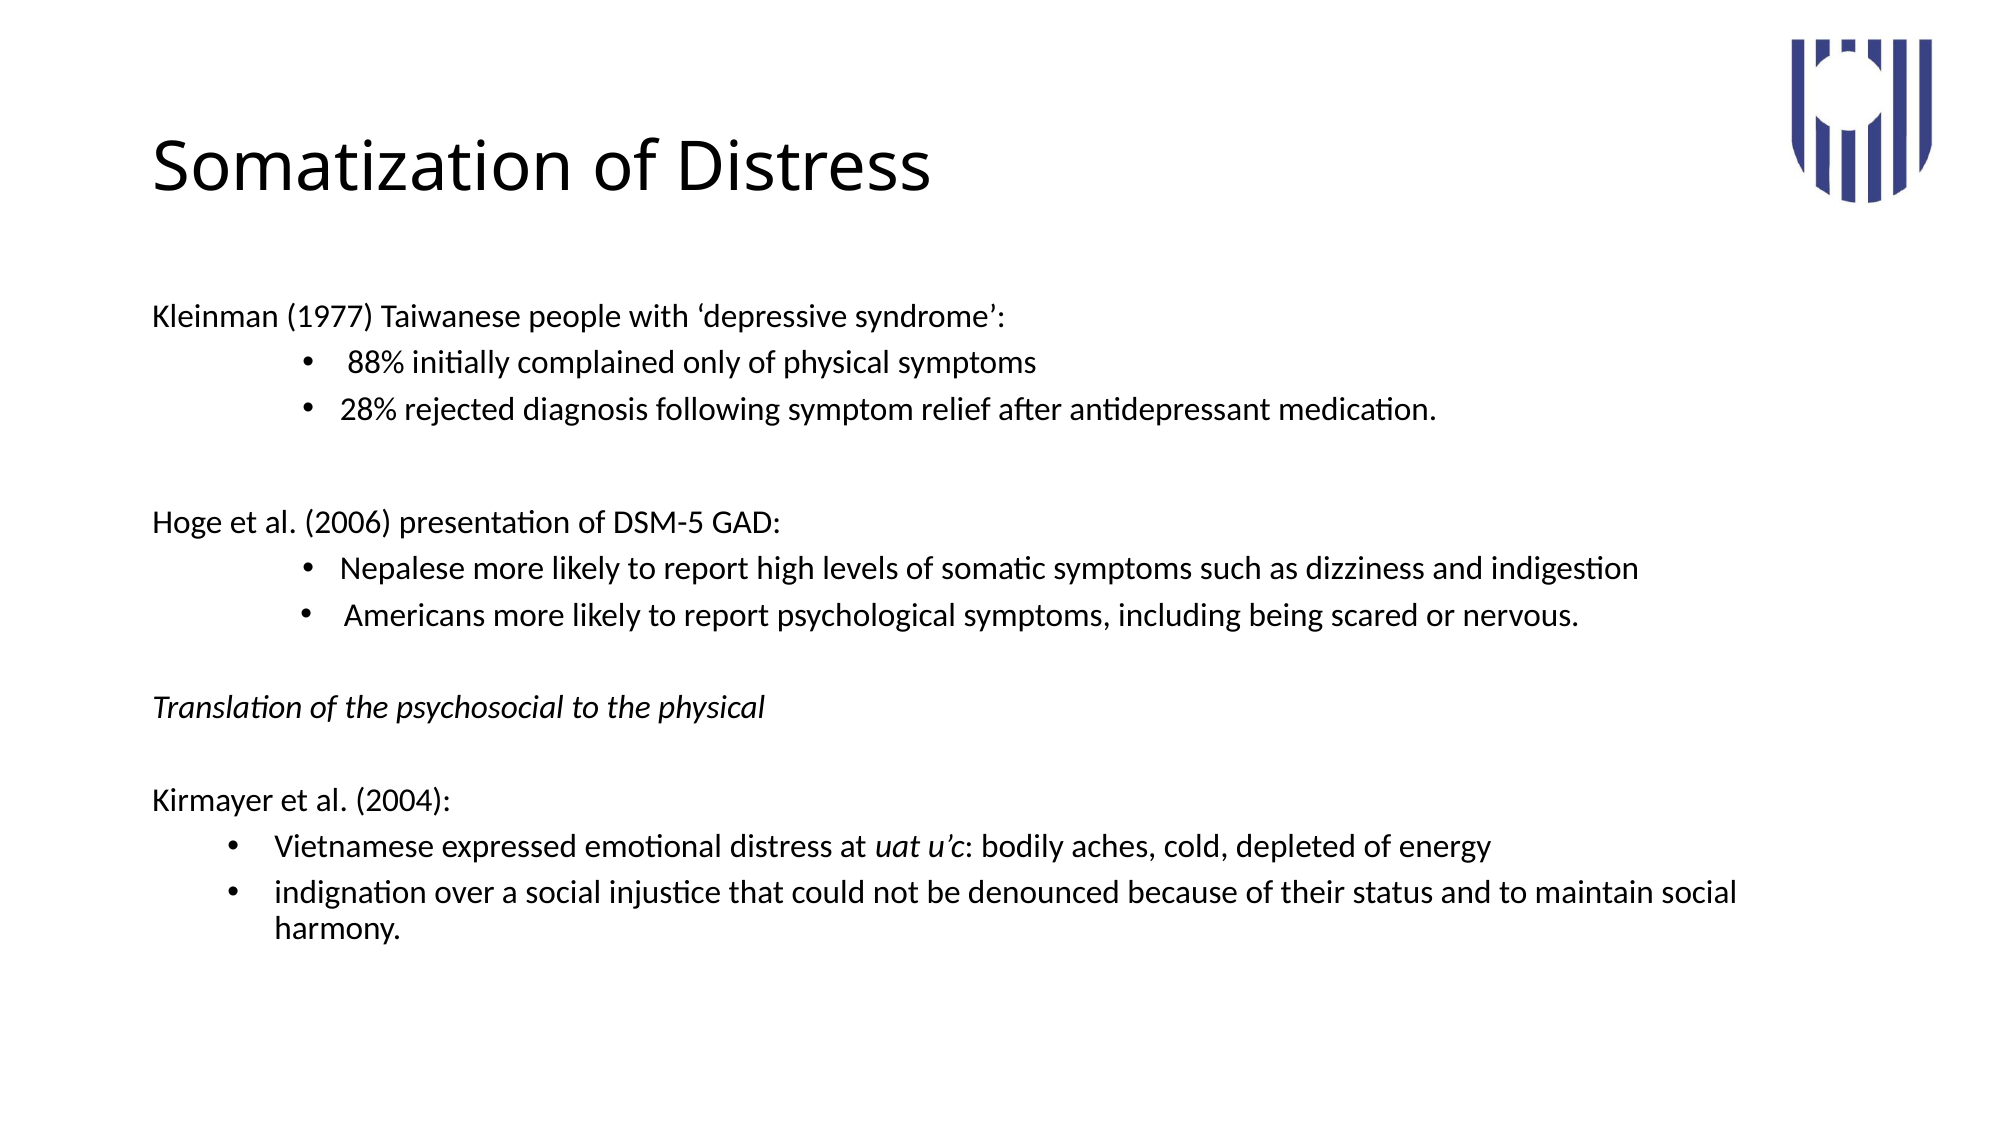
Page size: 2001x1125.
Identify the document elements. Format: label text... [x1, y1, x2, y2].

picture [1734, 0, 1991, 255]
title Somatization of Distress [137, 59, 1863, 230]
list Kleinman (1977) Taiwanese people with ‘depressive syndrome’: 88% initially complained only of physical symptoms 28% rejected diagnosis following symptom relief after antidepressant medication. Hoge et al. (2006) presentation of DSM-5 GAD: Nepalese more likely to report high levels of somatic symptoms such as dizziness and indigestion Americans more likely to report psychological symptoms, including being scared or nervous. Translation of the psychosocial to the physical Kirmayer et al. (2004): Vietnamese expressed emotional distress at uat u’c: bodily aches, cold, depleted of energy indignation over a social injustice that could not be denounced because of their status and to maintain social harmony. [137, 230, 1863, 1014]
